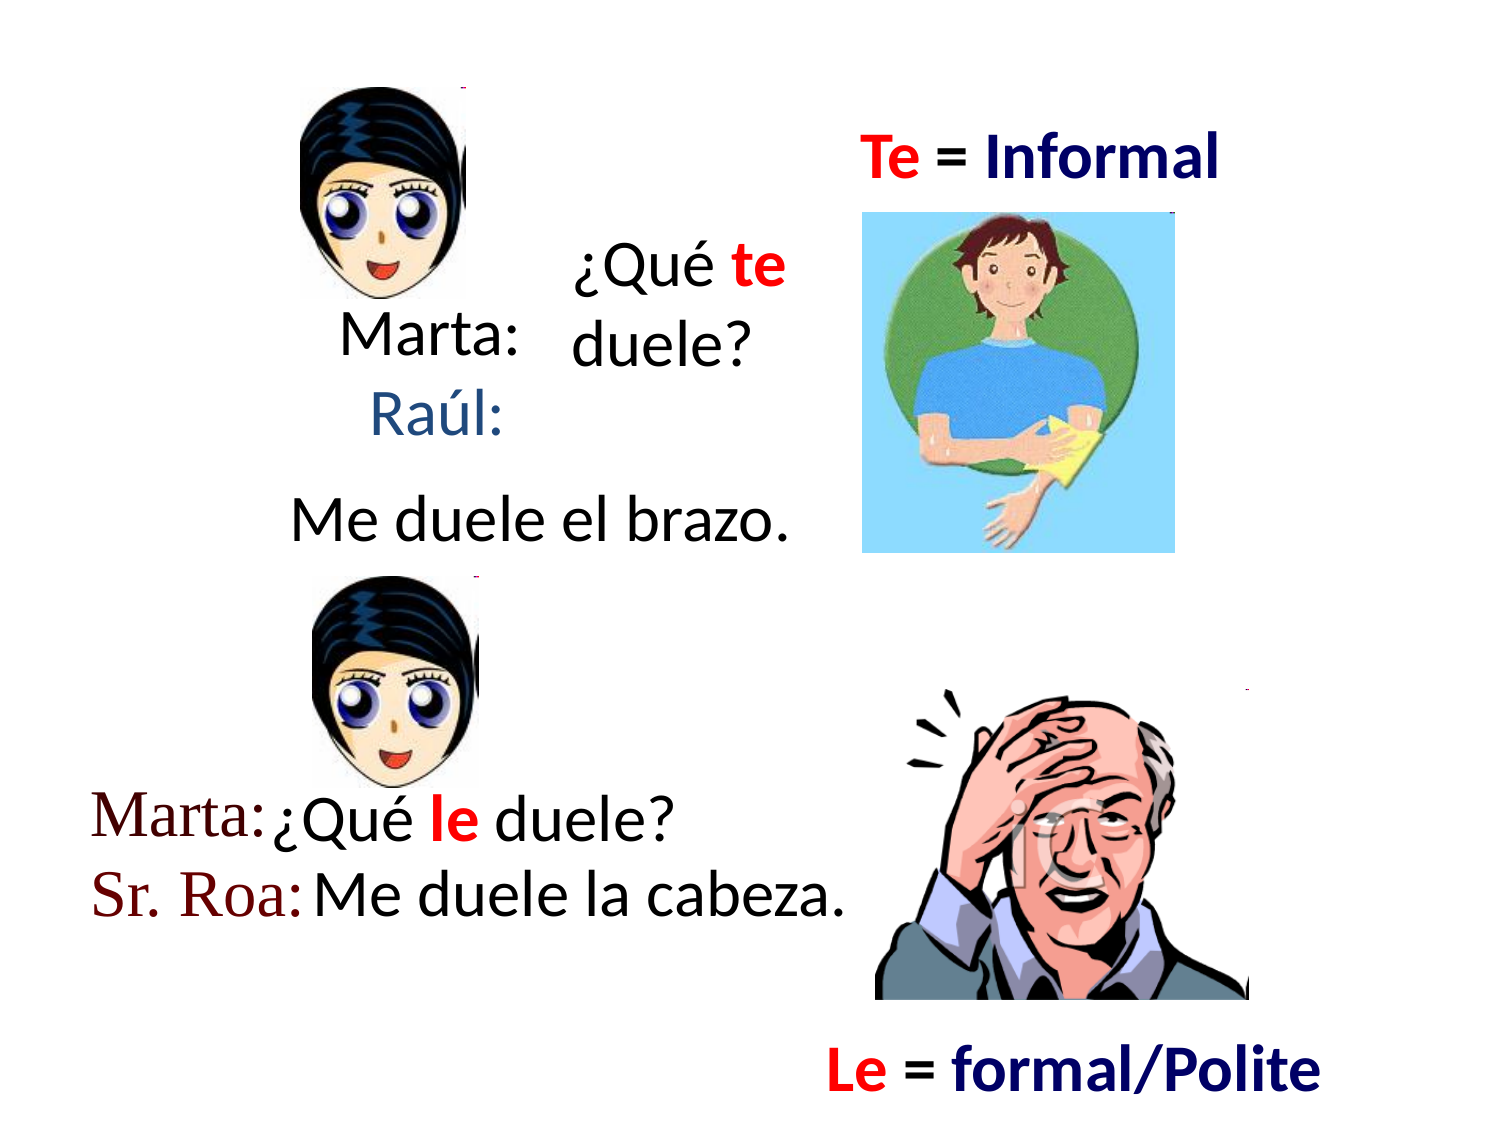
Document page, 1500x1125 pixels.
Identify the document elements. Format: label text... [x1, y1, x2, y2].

text_box Marta: Sr. Roa: [482, 750, 869, 938]
picture [874, 689, 1249, 1001]
title Marta: Raúl: [75, 275, 800, 463]
picture [862, 212, 1176, 554]
text_box Te = Informal [845, 104, 1236, 200]
text_box Me duele el brazo. [275, 467, 825, 563]
text_box ¿Qué le duele? [255, 767, 693, 863]
text_box ¿Qué te duele? [557, 212, 860, 388]
text_box Me duele la cabeza. [297, 842, 863, 938]
text_box Le = formal/Polite [811, 1017, 1338, 1113]
text_box Marta: Sr. Roa: [74, 750, 307, 938]
picture [312, 576, 479, 788]
picture [299, 87, 466, 299]
